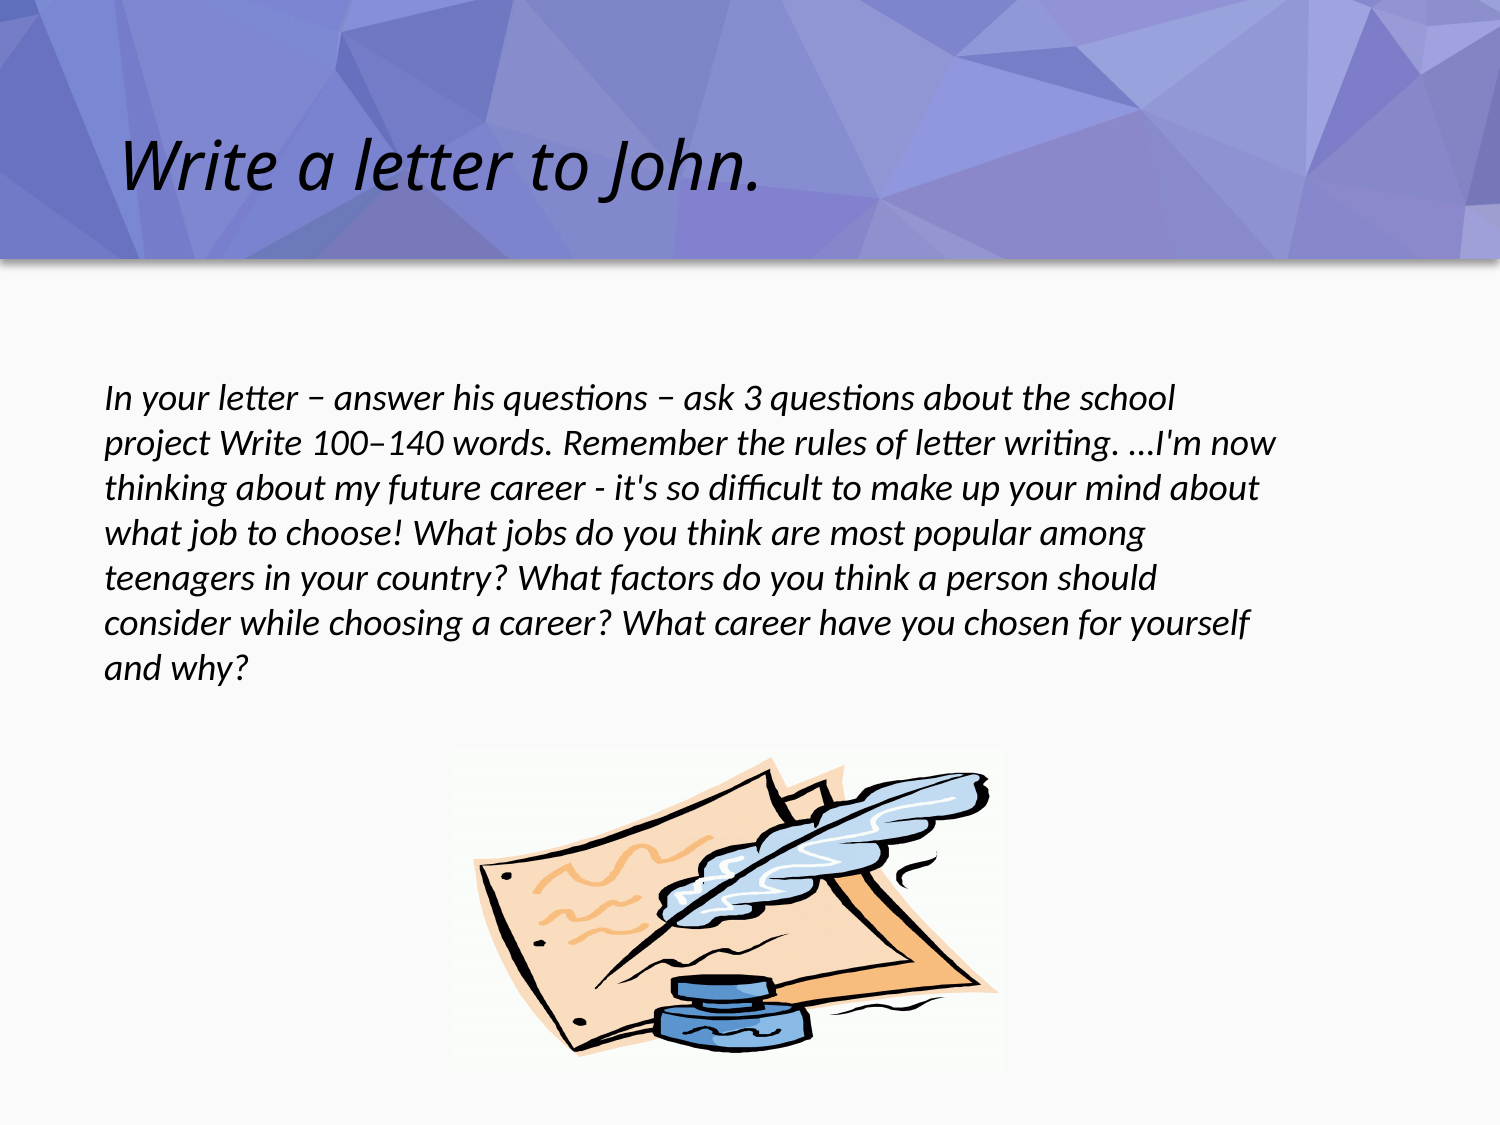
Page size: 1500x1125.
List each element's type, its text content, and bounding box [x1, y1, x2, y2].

picture [0, 0, 1500, 259]
picture [451, 750, 1004, 1073]
text_box In your letter − answer his questions − ask 3 questions about the school project Write 100–140 words. Remember the rules of letter writing. …I'm now thinking about my future career - it's so difficult to make up your mind about what job to choose! What jobs do you think are most popular among teenagers in your country? What factors do you think a person should consider while choosing a career? What career have you chosen for yourself and why? [89, 365, 1307, 696]
title Write a letter to John. [103, 59, 1397, 278]
